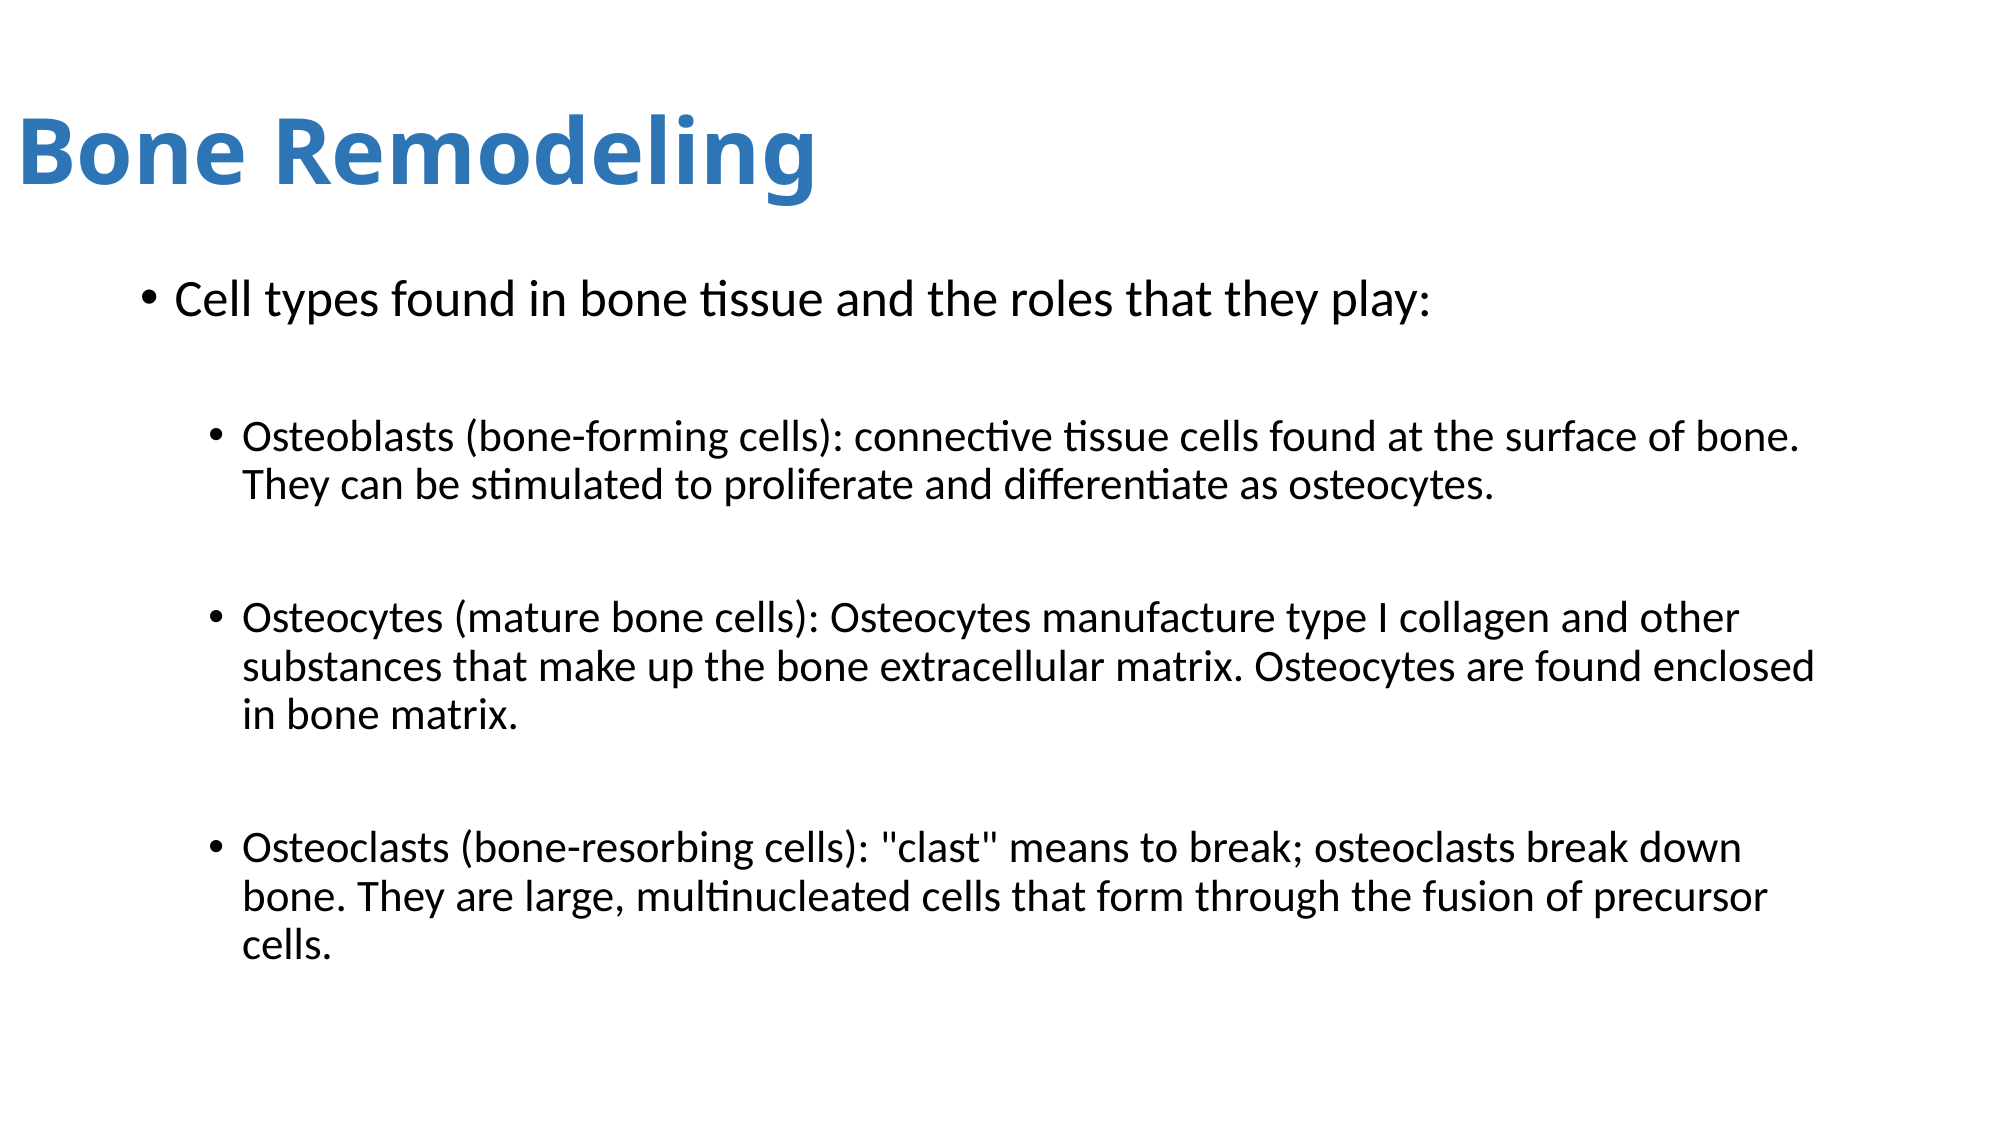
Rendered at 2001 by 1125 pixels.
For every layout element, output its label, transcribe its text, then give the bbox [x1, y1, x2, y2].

list Cell types found in bone tissue and the roles that they play: Osteoblasts (bone-forming cells): connective tissue cells found at the surface of bone. They can be stimulated to proliferate and differentiate as osteocytes. Osteocytes (mature bone cells): Osteocytes manufacture type I collagen and other substances that make up the bone extracellular matrix. Osteocytes are found enclosed in bone matrix. Osteoclasts (bone-resorbing cells): "clast" means to break; osteoclasts break down bone. They are large, multinucleated cells that form through the fusion of precursor cells. [125, 263, 1851, 1038]
title Bone Remodeling [0, 46, 1725, 264]
